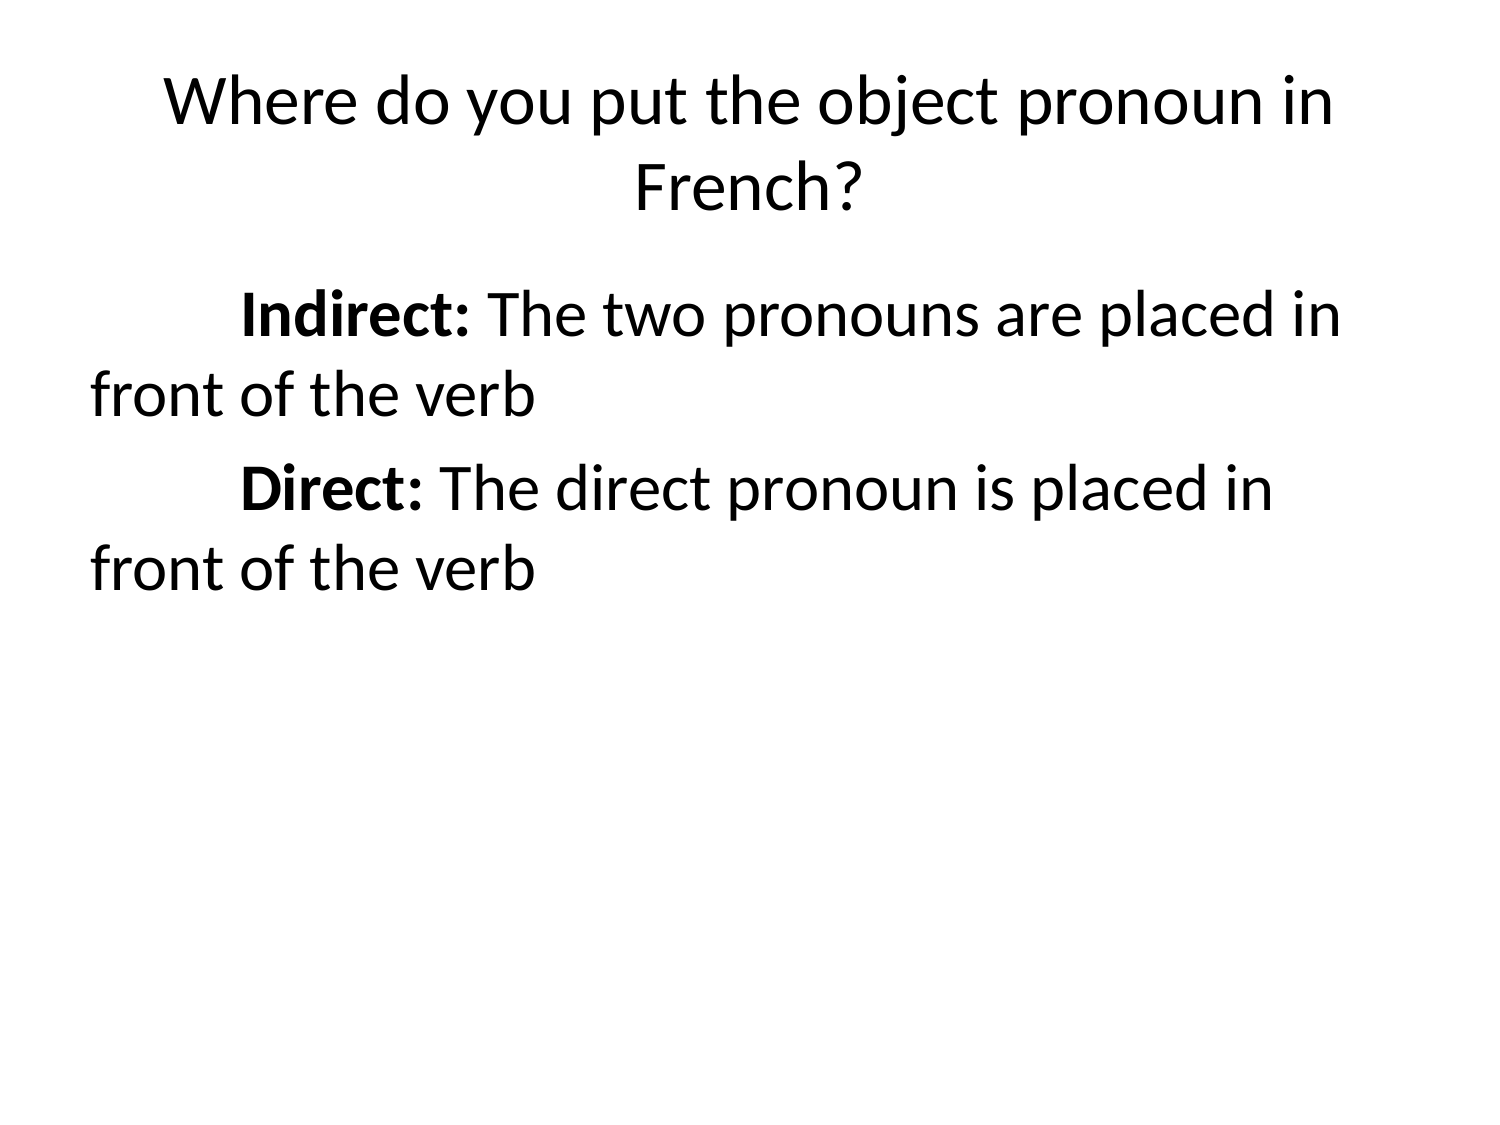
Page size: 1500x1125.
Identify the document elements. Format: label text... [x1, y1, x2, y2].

title Where do you put the object pronoun in French? [75, 45, 1425, 233]
list Indirect: The two pronouns are placed in front of the verb Direct: The direct pronoun is placed in front of the verb [75, 262, 1425, 1005]
